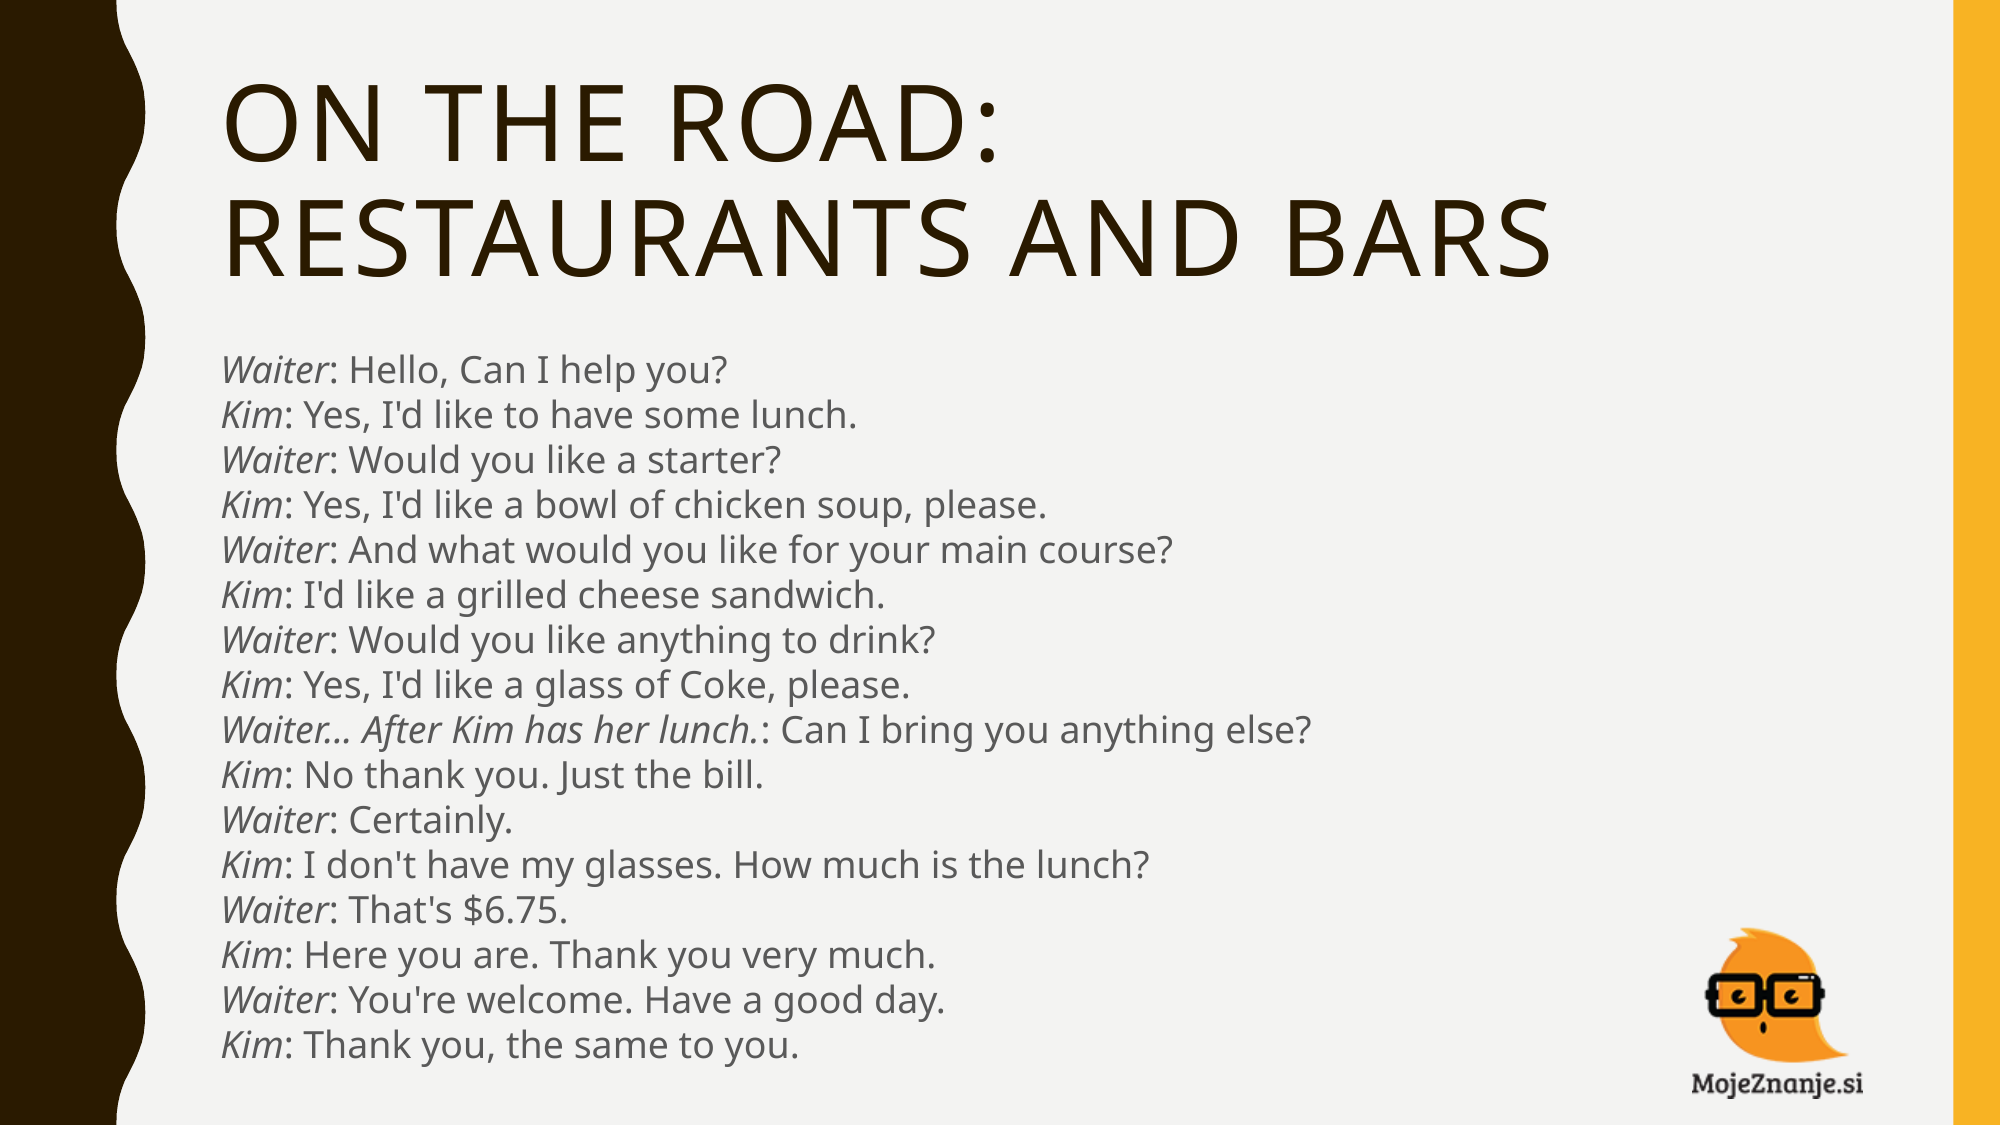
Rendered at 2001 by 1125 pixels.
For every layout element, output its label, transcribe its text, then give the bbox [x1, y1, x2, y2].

title ON THE ROAD: RESTAURANTS AND BARS [205, 62, 1875, 308]
list Waiter: Hello, Can I help you? Kim: Yes, I'd like to have some lunch. Waiter: Would you like a starter? Kim: Yes, I'd like a bowl of chicken soup, please. Waiter: And what would you like for your main course? Kim: I'd like a grilled cheese sandwich. Waiter: Would you like anything to drink? Kim: Yes, I'd like a glass of Coke, please. Waiter... After Kim has her lunch.: Can I bring you anything else? Kim: No thank you. Just the bill. Waiter: Certainly. Kim: I don't have my glasses. How much is the lunch? Waiter: That's $6.75. Kim: Here you are. Thank you very much. Waiter: You're welcome. Have a good day. Kim: Thank you, the same to you. [205, 338, 1875, 1069]
picture [1692, 1069, 1863, 1099]
